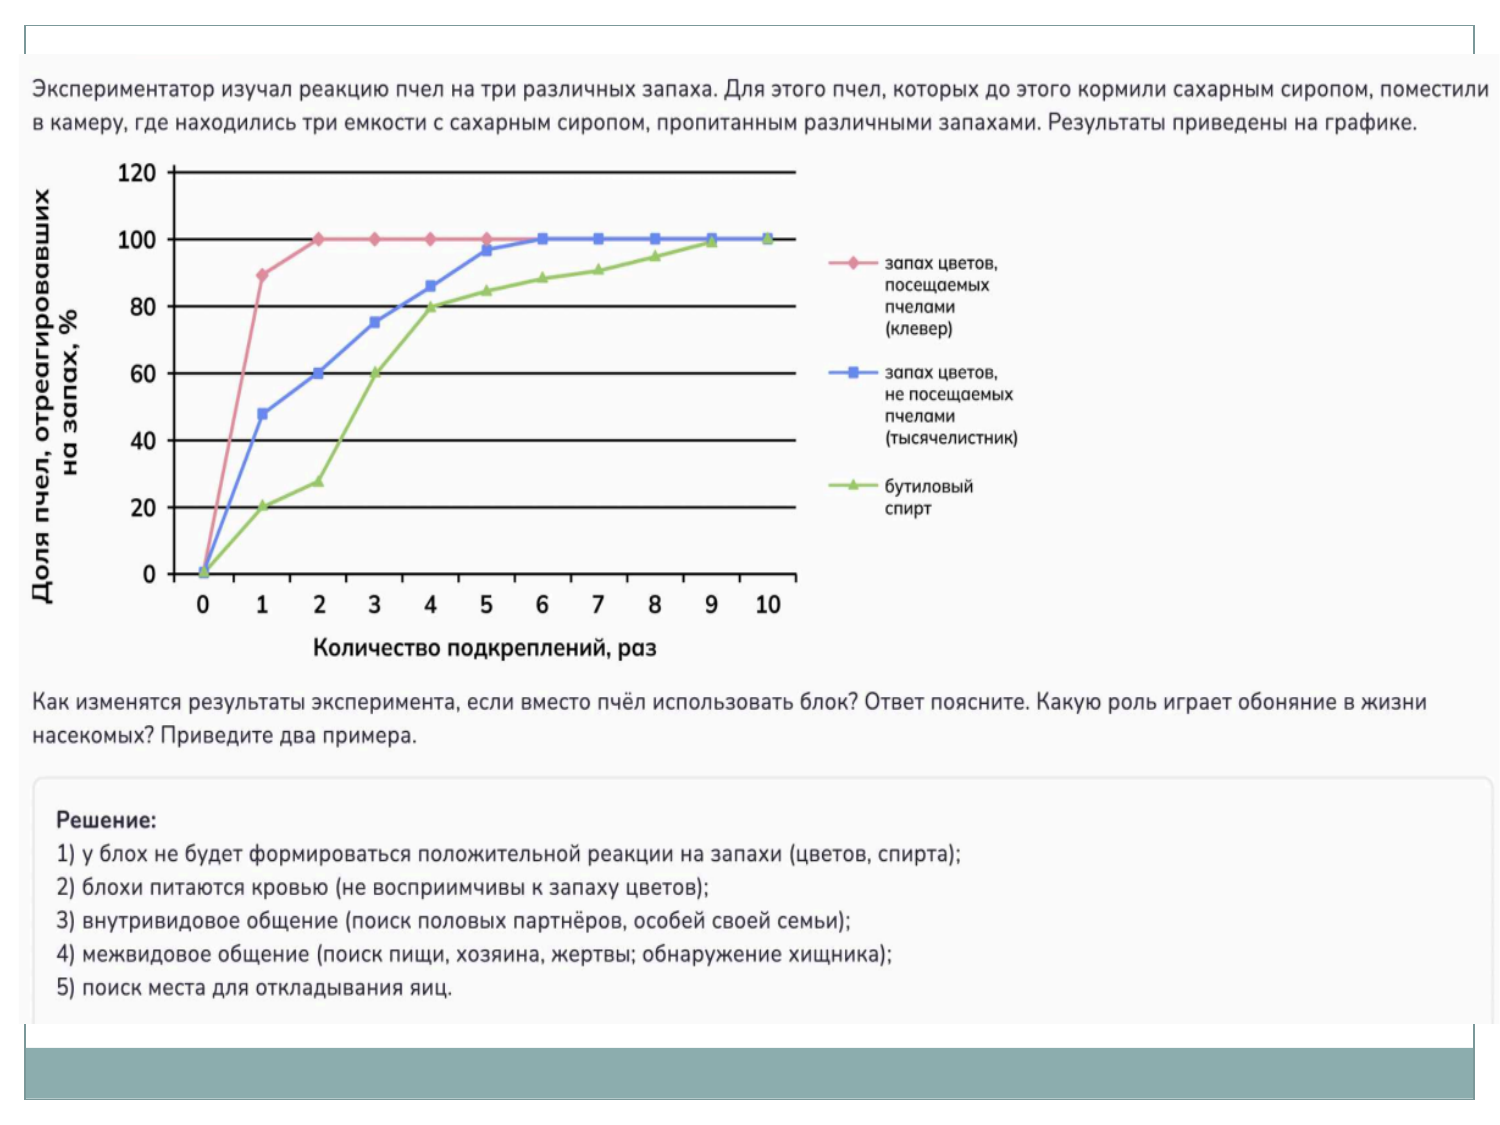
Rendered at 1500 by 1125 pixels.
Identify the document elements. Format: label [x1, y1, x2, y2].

picture [2, 54, 1500, 1024]
